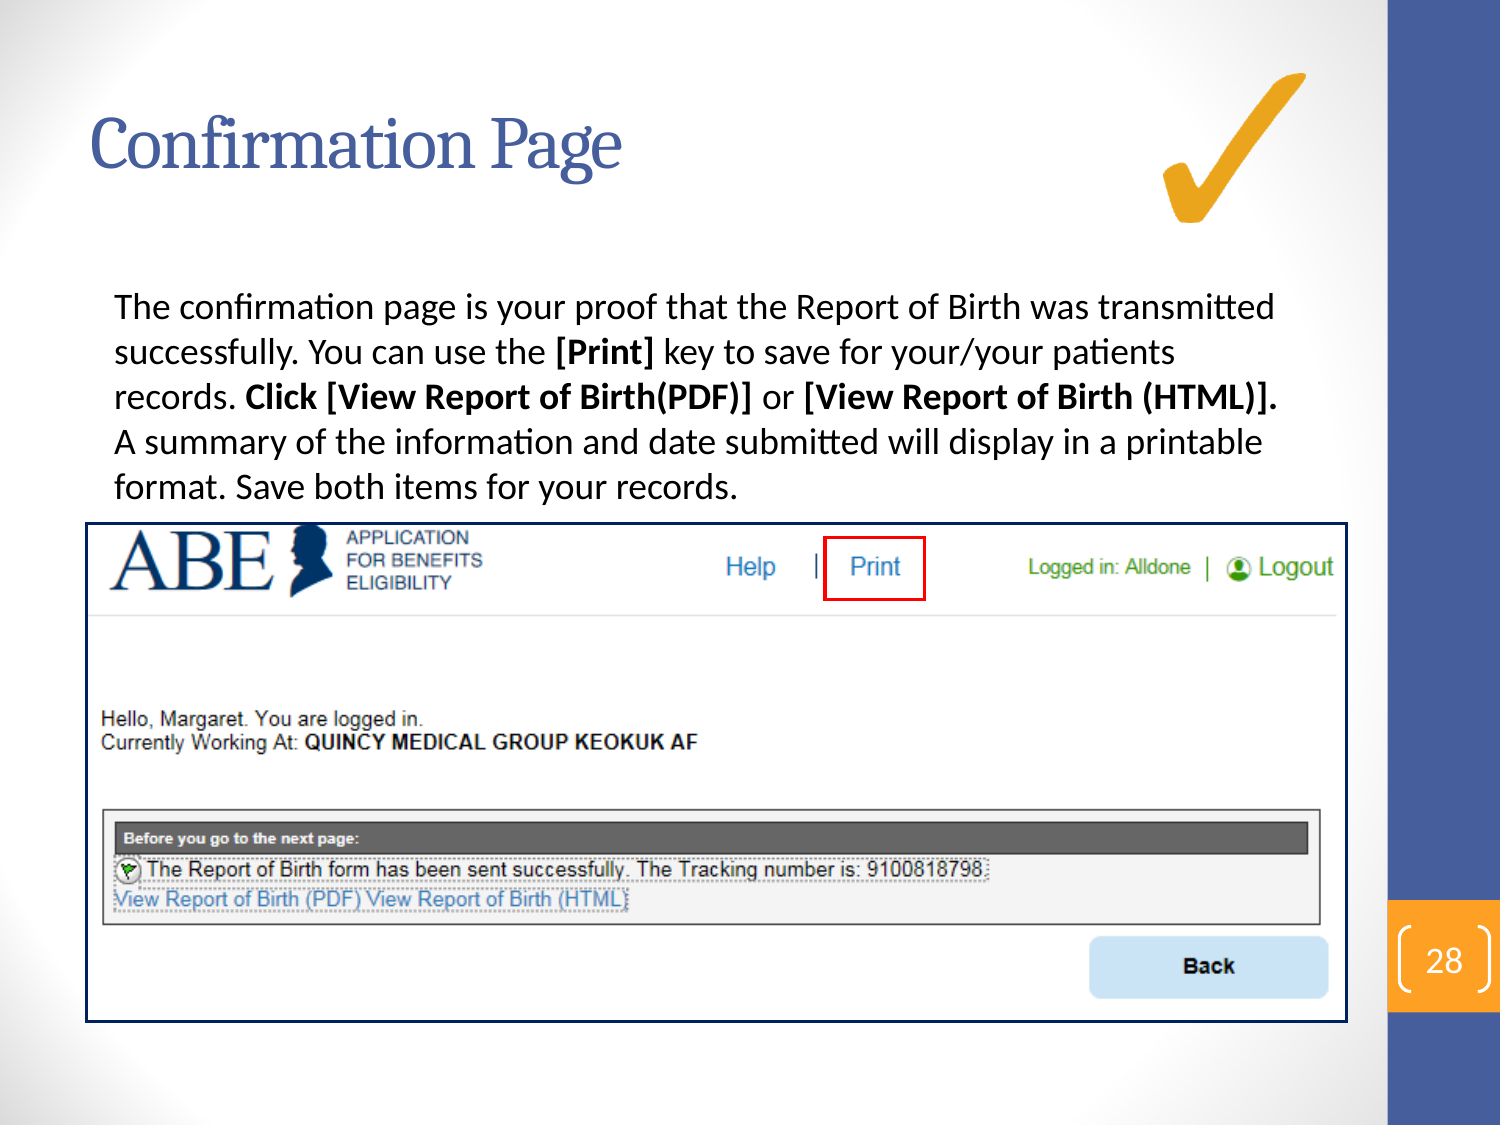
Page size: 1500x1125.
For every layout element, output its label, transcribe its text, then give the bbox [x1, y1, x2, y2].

slide_number 28 [1397, 924, 1492, 994]
title Confirmation Page [75, 45, 1325, 233]
picture [0, 0, 1387, 1125]
text_box The confirmation page is your proof that the Report of Birth was transmitted successfully. You can use the [Print] key to save for your/your patients records. Click [View Report of Birth(PDF)] or [View Report of Birth (HTML)]. A summary of the information and date submitted will display in a printable format. Save both items for your records. [99, 274, 1300, 515]
